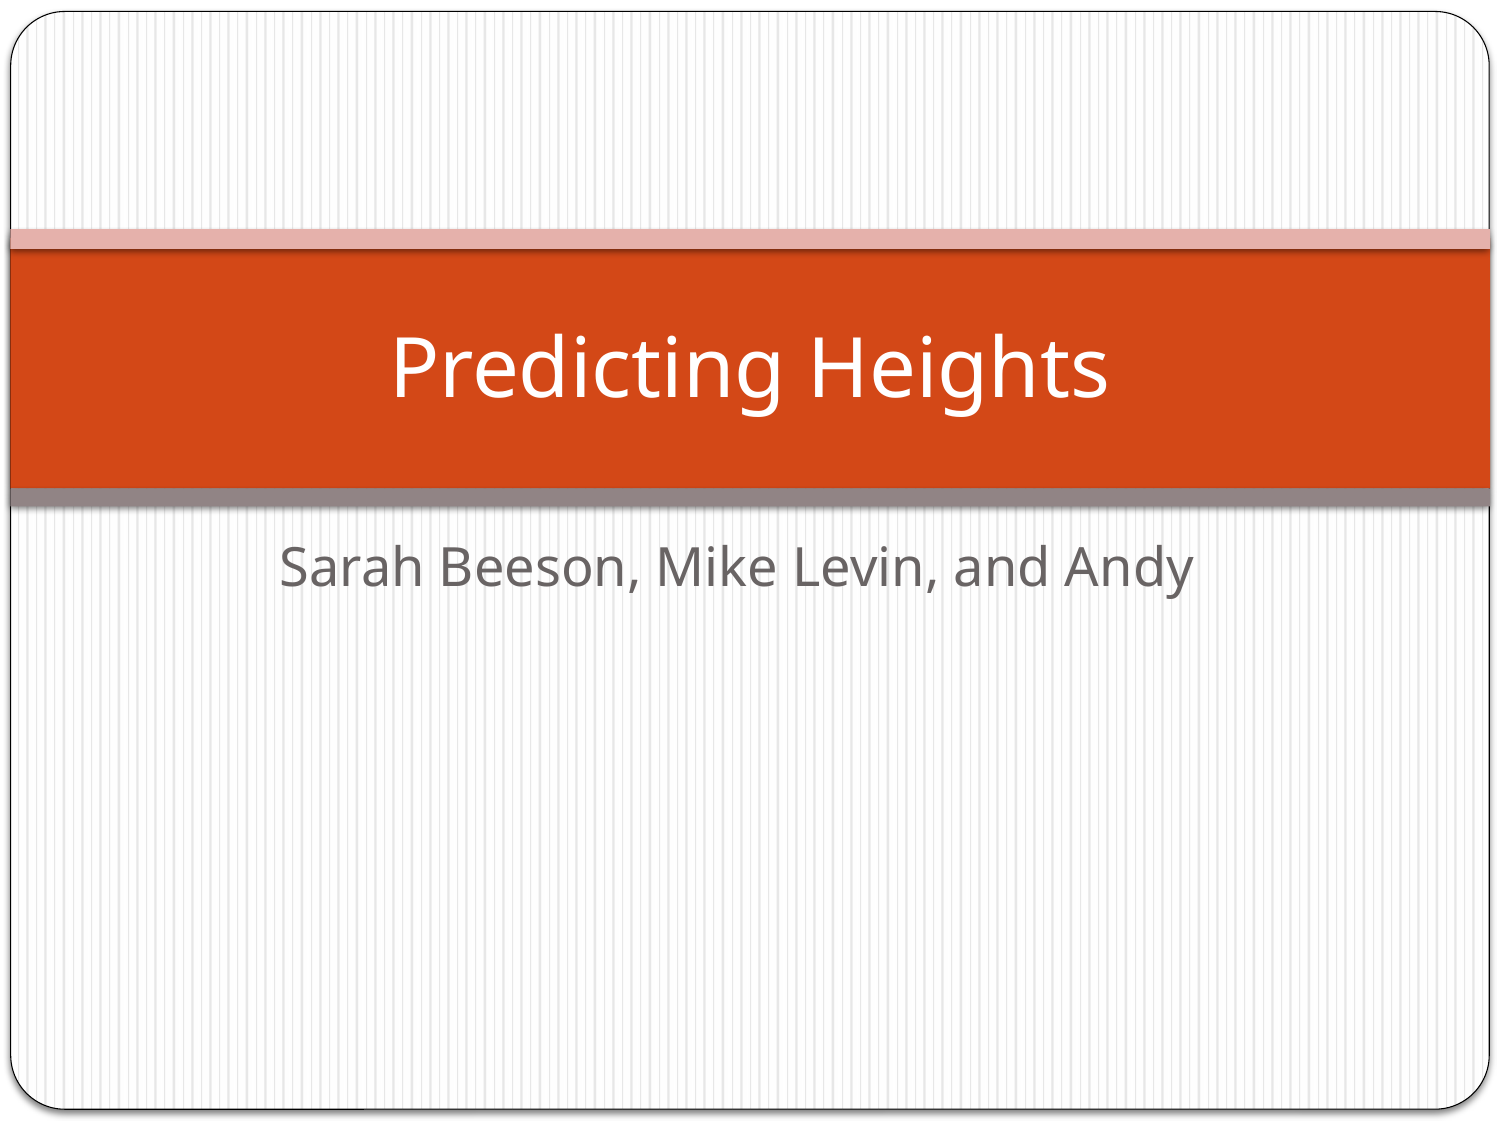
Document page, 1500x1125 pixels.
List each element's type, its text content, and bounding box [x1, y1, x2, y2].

subtitle Sarah Beeson, Mike Levin, and Andy [212, 525, 1263, 788]
title Predicting Heights [75, 247, 1425, 489]
